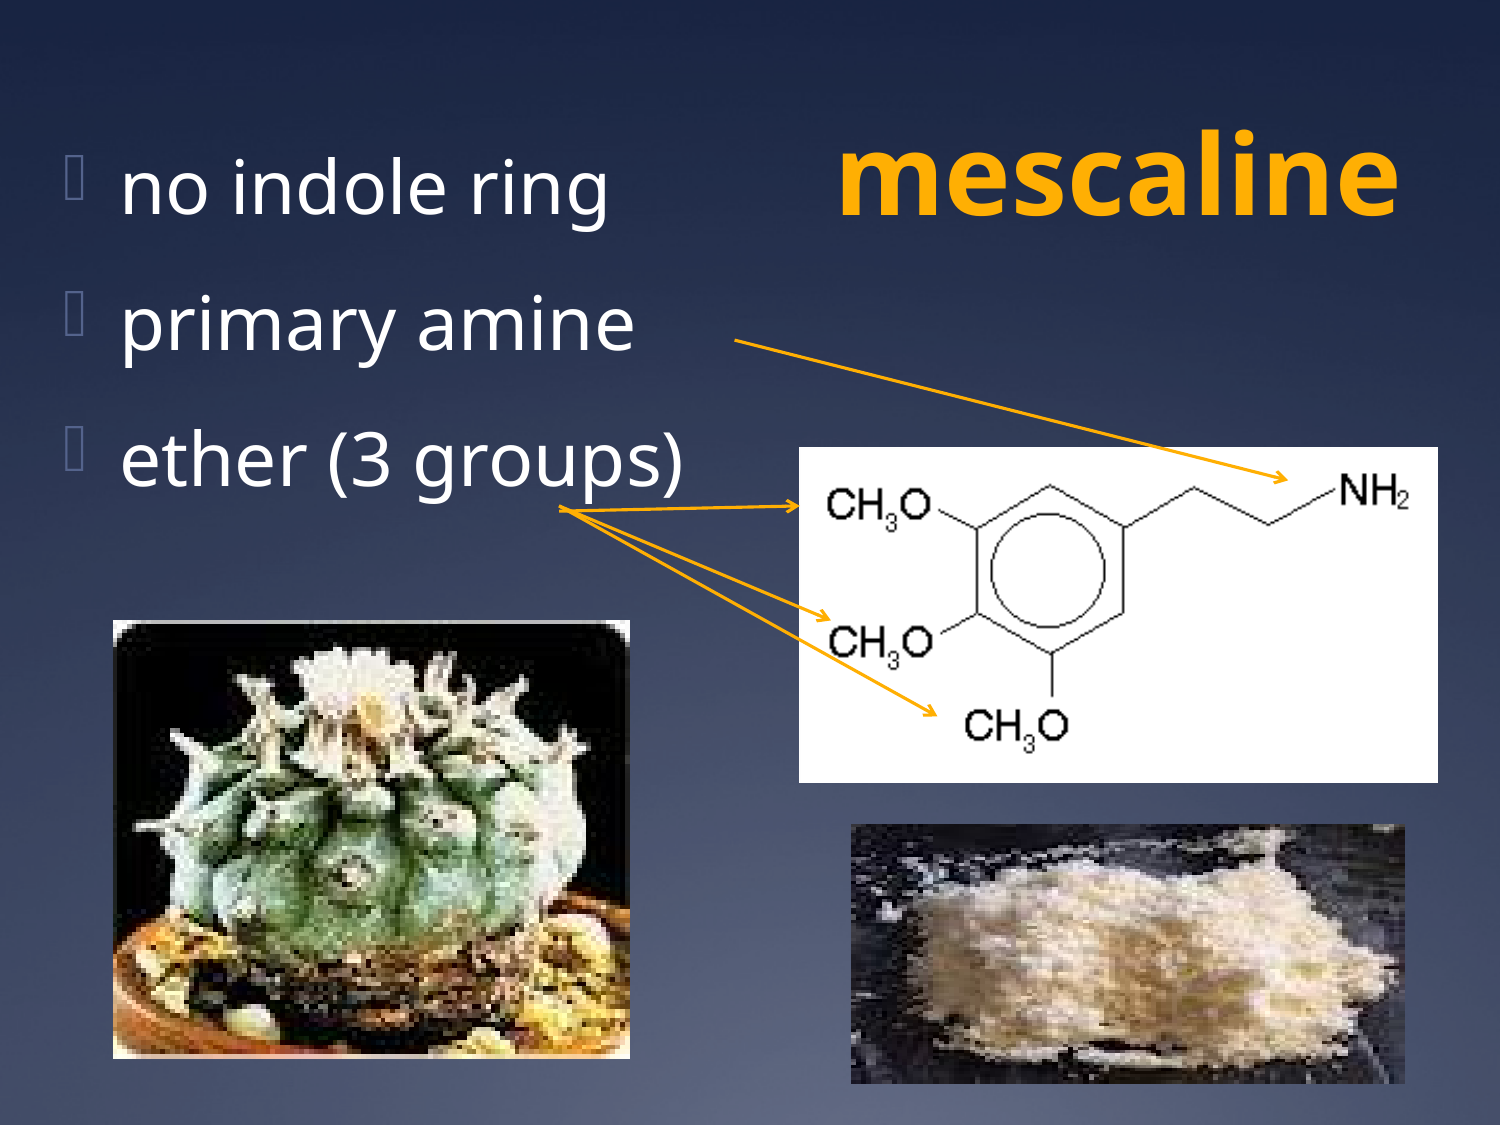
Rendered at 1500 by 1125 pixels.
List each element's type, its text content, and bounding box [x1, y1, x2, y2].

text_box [558, 504, 939, 718]
picture [112, 619, 631, 1060]
picture [798, 446, 1439, 784]
list no indole ring primary amine ether (3 groups) [48, 131, 770, 766]
title mescaline [799, 95, 1438, 225]
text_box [733, 338, 1290, 482]
picture [850, 823, 1406, 1086]
